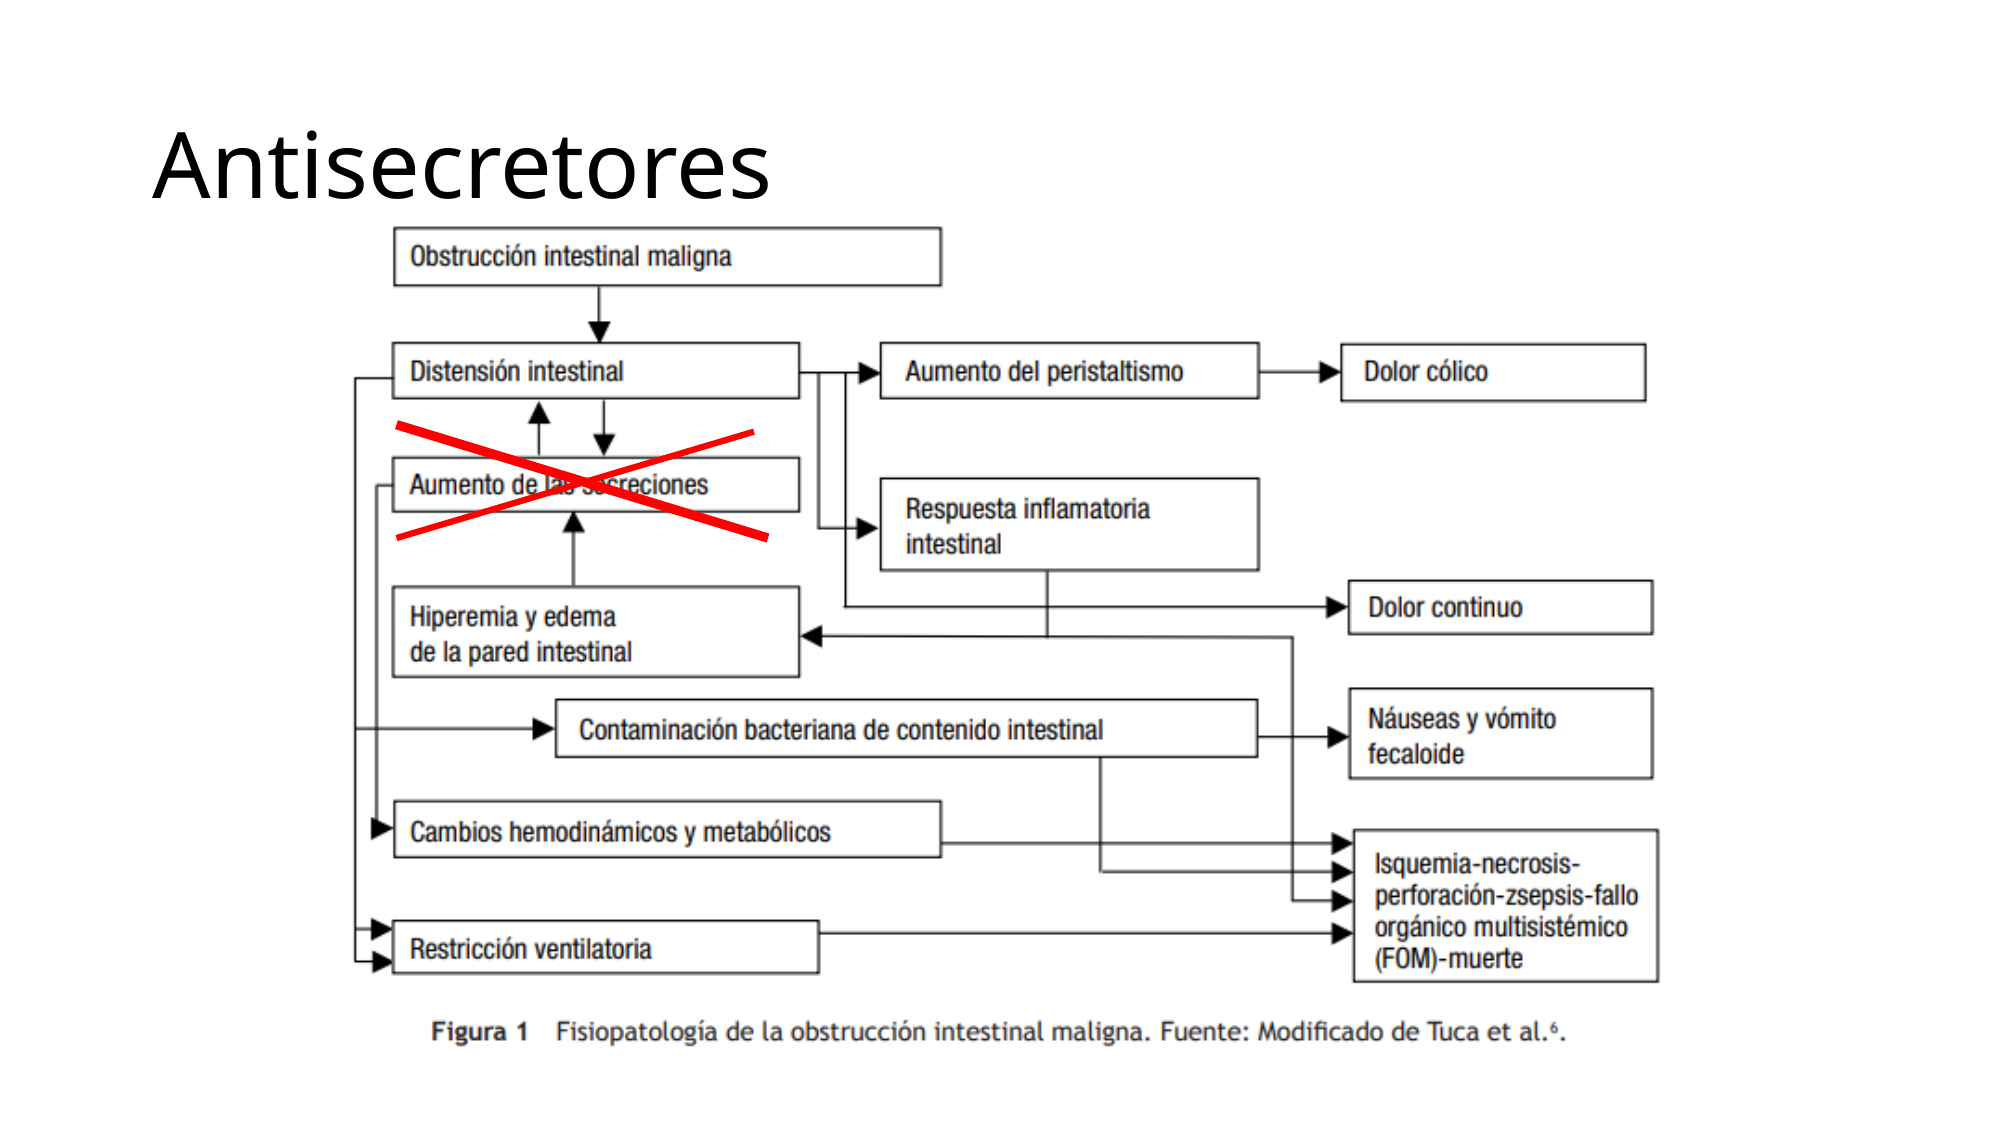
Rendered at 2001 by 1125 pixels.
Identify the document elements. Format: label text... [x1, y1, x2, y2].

title Antisecretores [137, 59, 1863, 278]
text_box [396, 424, 768, 539]
picture [325, 216, 1675, 1052]
